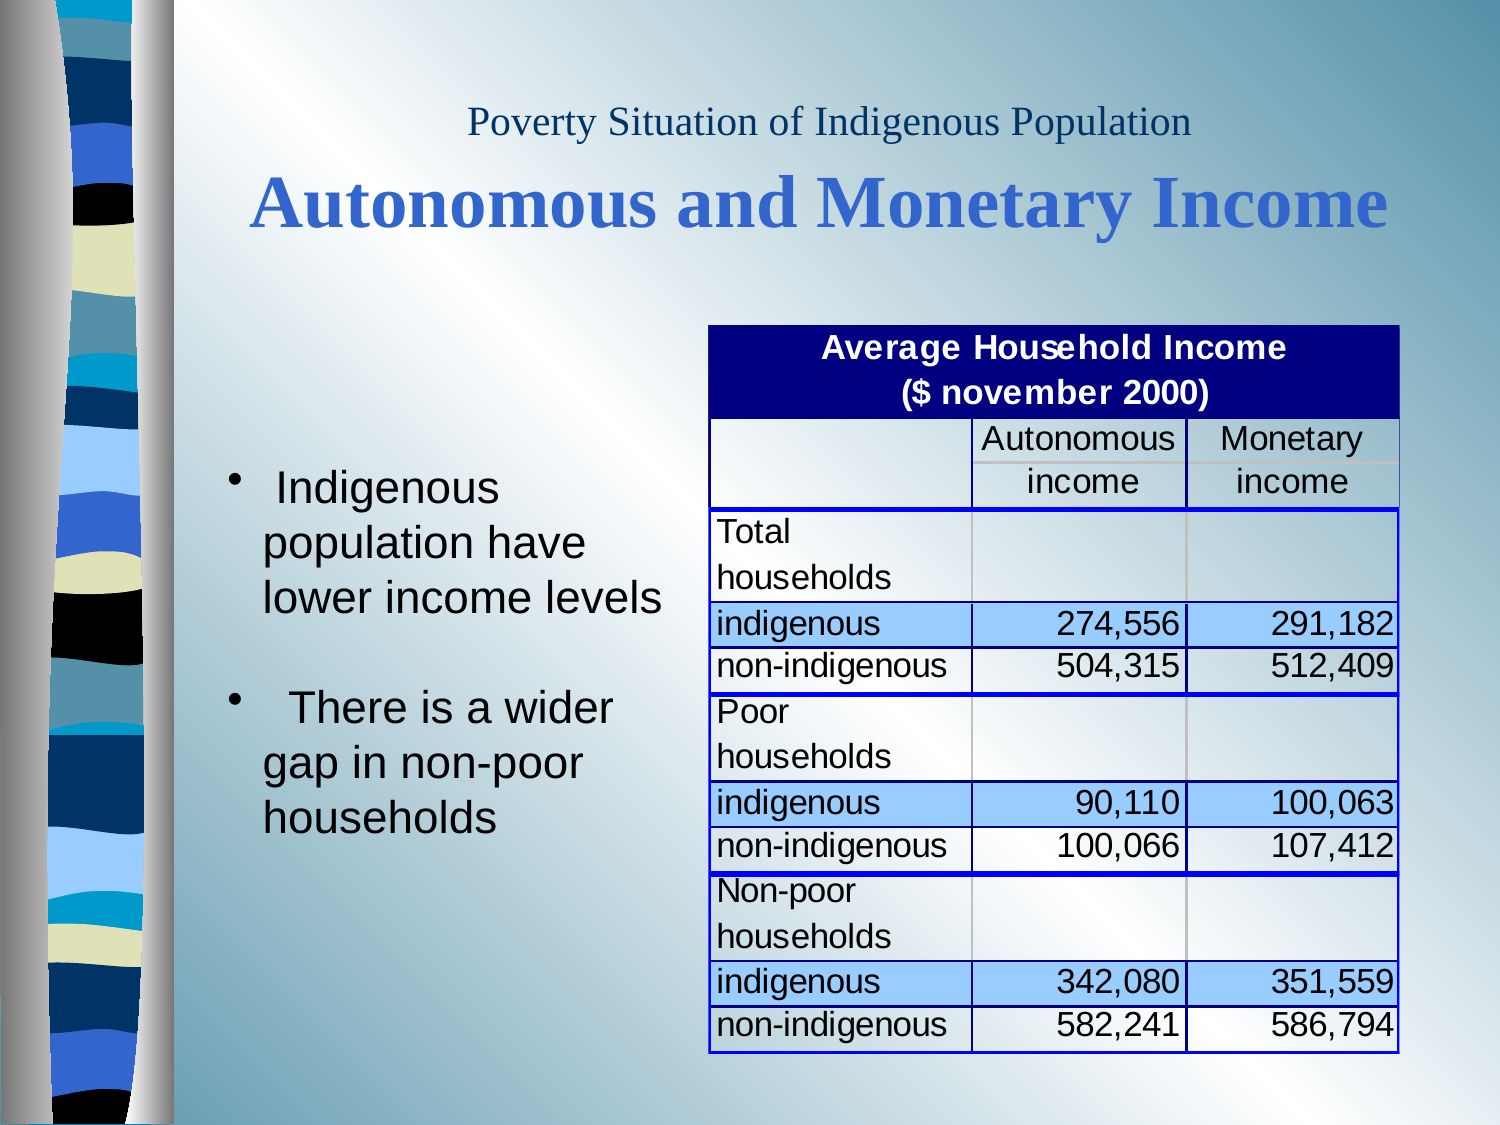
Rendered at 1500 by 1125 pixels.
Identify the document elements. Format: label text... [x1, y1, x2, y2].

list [707, 324, 1403, 1057]
text_box Indigenous population have lower income levels There is a wider gap in non-poor households [212, 450, 691, 850]
title Poverty Situation of Indigenous Population Autonomous and Monetary Income [192, 74, 1468, 263]
